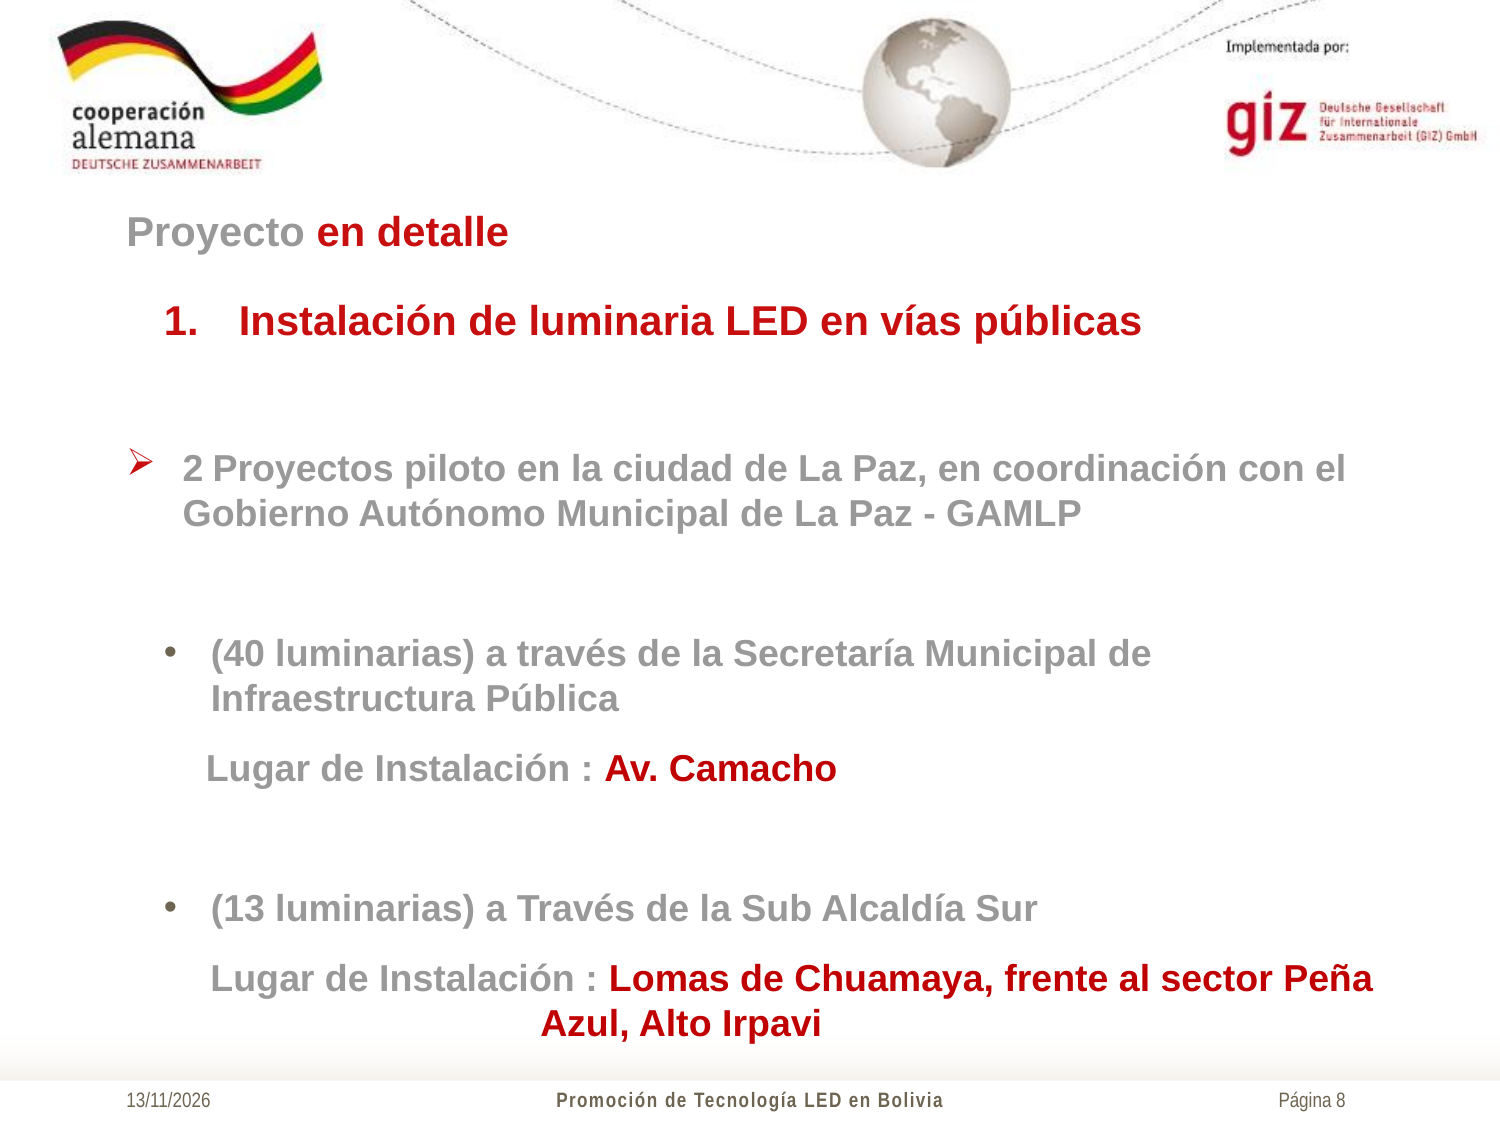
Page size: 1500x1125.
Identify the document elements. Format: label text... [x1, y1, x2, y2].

picture [0, 959, 1500, 1081]
footer Promoción de Tecnología LED en Bolivia [469, 1079, 1031, 1121]
title Proyecto en detalle [111, 171, 1218, 271]
picture [0, 0, 1500, 188]
text_box Instalación de luminaria LED en vías públicas 2 Proyectos piloto en la ciudad de La Paz, en coordinación con el Gobierno Autónomo Municipal de La Paz - GAMLP (40 luminarias) a través de la Secretaría Municipal de Infraestructura Pública Lugar de Instalación : Av. Camacho (13 luminarias) a Través de la Sub Alcaldía Sur Lugar de Instalación : Lomas de Chuamaya, frente al sector Peña Azul, Alto Irpavi [111, 279, 1421, 1043]
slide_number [111, 1079, 325, 1121]
